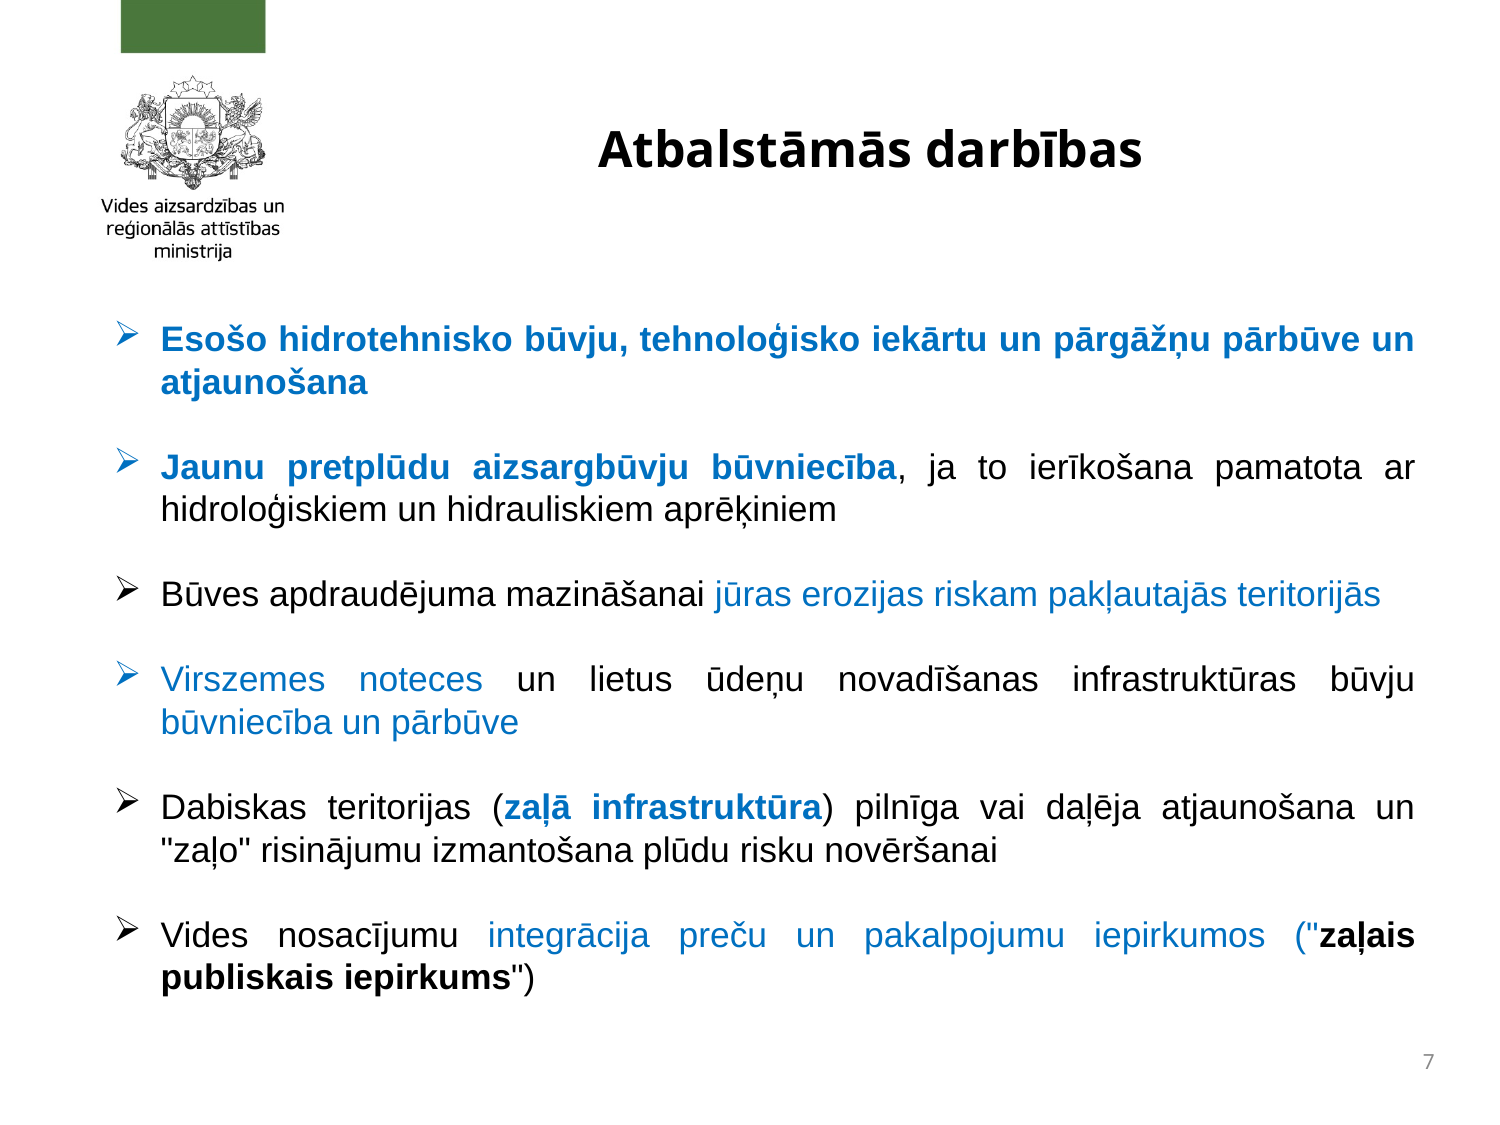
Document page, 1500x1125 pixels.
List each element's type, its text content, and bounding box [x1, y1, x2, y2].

text_box Esošo hidrotehnisko būvju, tehnoloģisko iekārtu un pārgāžņu pārbūve un atjaunošana Jaunu pretplūdu aizsargbūvju būvniecība, ja to ierīkošana pamatota ar hidroloģiskiem un hidrauliskiem aprēķiniem Būves apdraudējuma mazināšanai jūras erozijas riskam pakļautajās teritorijās Virszemes noteces un lietus ūdeņu novadīšanas infrastruktūras būvju būvniecība un pārbūve Dabiskas teritorijas (zaļā infrastruktūra) pilnīga vai daļēja atjaunošana un "zaļo" risinājumu izmantošana plūdu risku novēršanai Vides nosacījumu integrācija preču un pakalpojumu iepirkumos ("zaļais publiskais iepirkums") [98, 266, 1431, 1004]
picture [48, 0, 338, 321]
slide_number 7 [1400, 1037, 1450, 1088]
title Atbalstāmās darbības [582, 109, 1233, 204]
